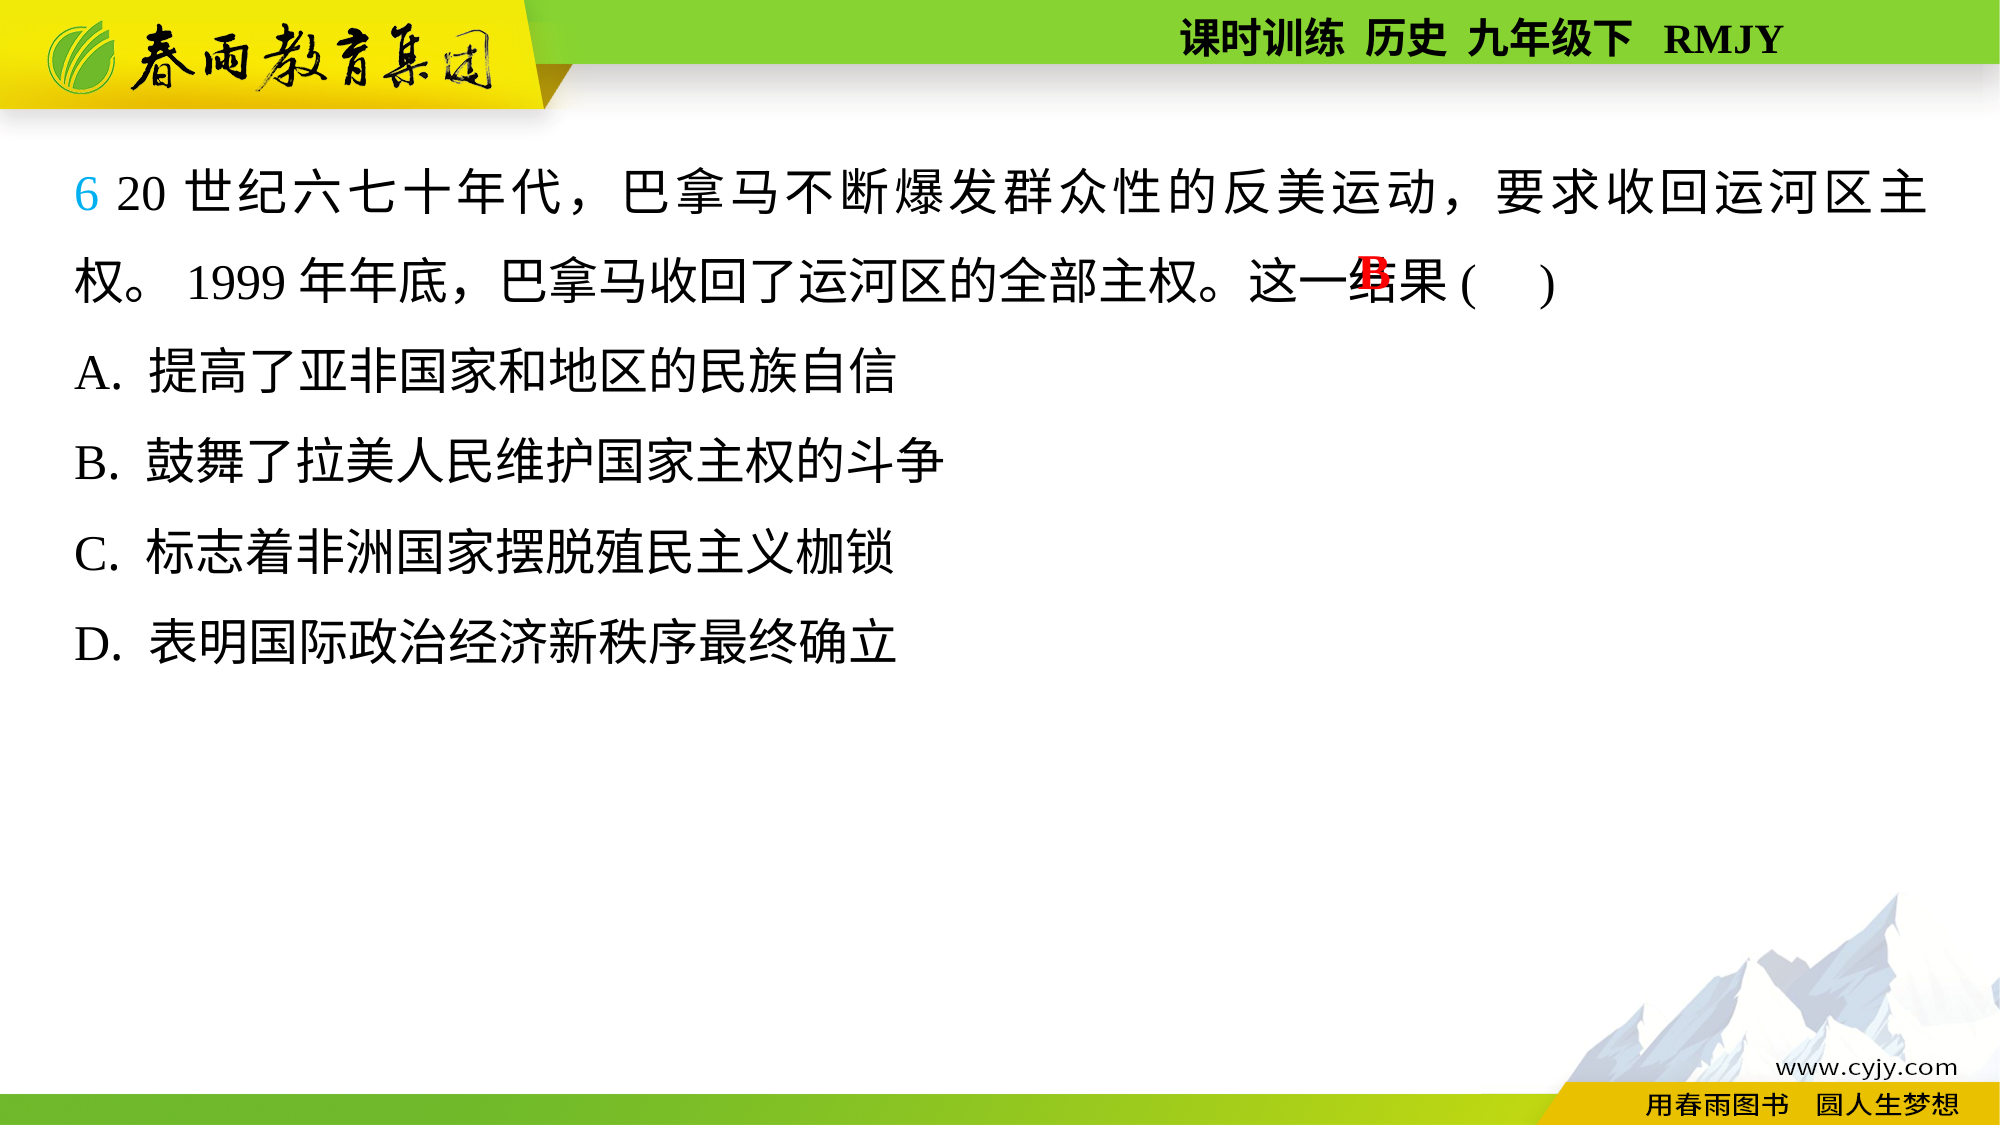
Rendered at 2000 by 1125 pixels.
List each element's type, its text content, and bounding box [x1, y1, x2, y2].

text_box B [1342, 231, 1406, 307]
list 6 20世纪六七十年代，巴拿马不断爆发群众性的反美运动，要求收回运河区主权。1999年年底，巴拿马收回了运河区的全部主权。这一结果( ) A. 提高了亚非国家和地区的民族自信 B. 鼓舞了拉美人民维护国家主权的斗争 C. 标志着非洲国家摆脱殖民主义枷锁 D. 表明国际政治经济新秩序最终确立 [59, 122, 1944, 672]
picture [0, 0, 2000, 1125]
